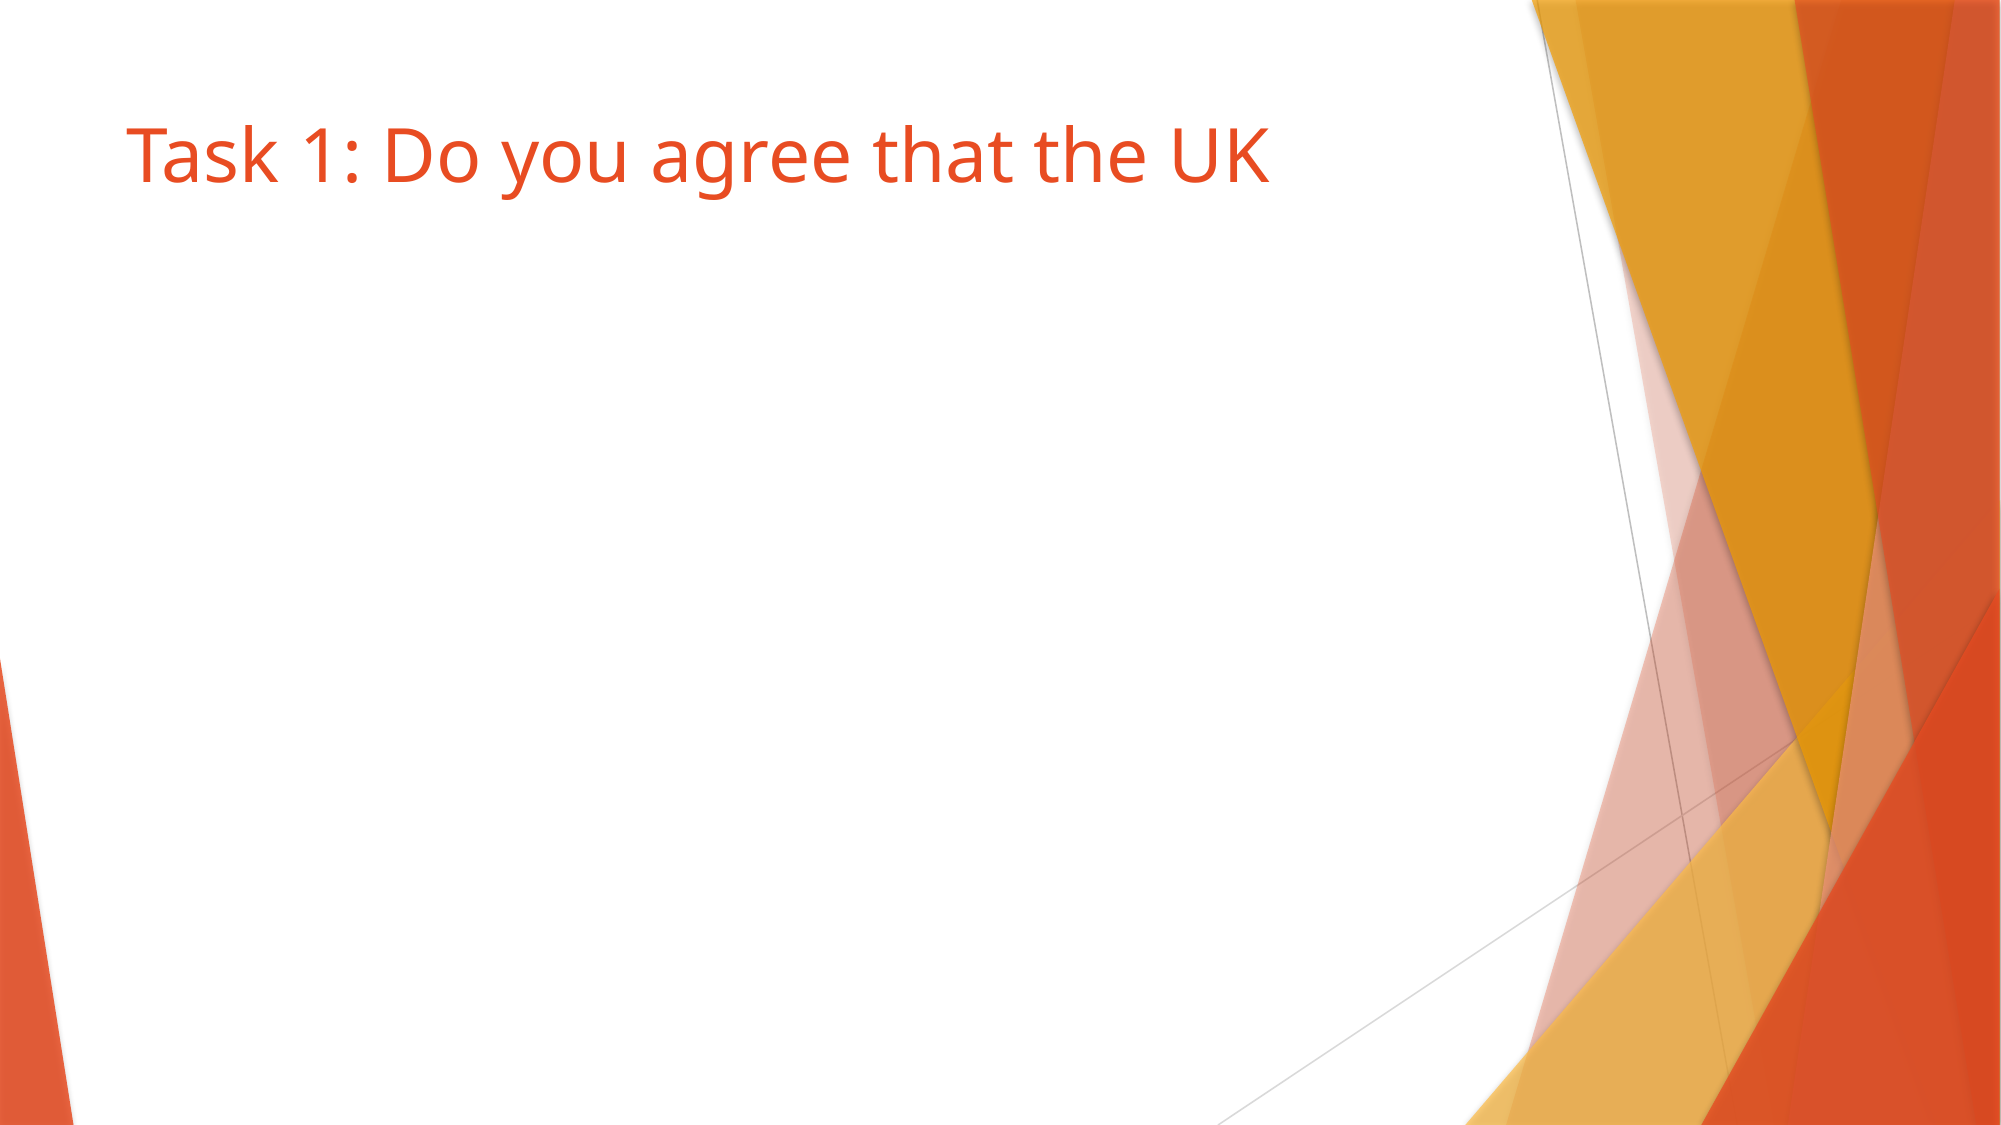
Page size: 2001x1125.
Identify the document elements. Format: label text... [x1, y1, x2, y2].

title Task 1: Do you agree that the UK [111, 99, 1522, 317]
